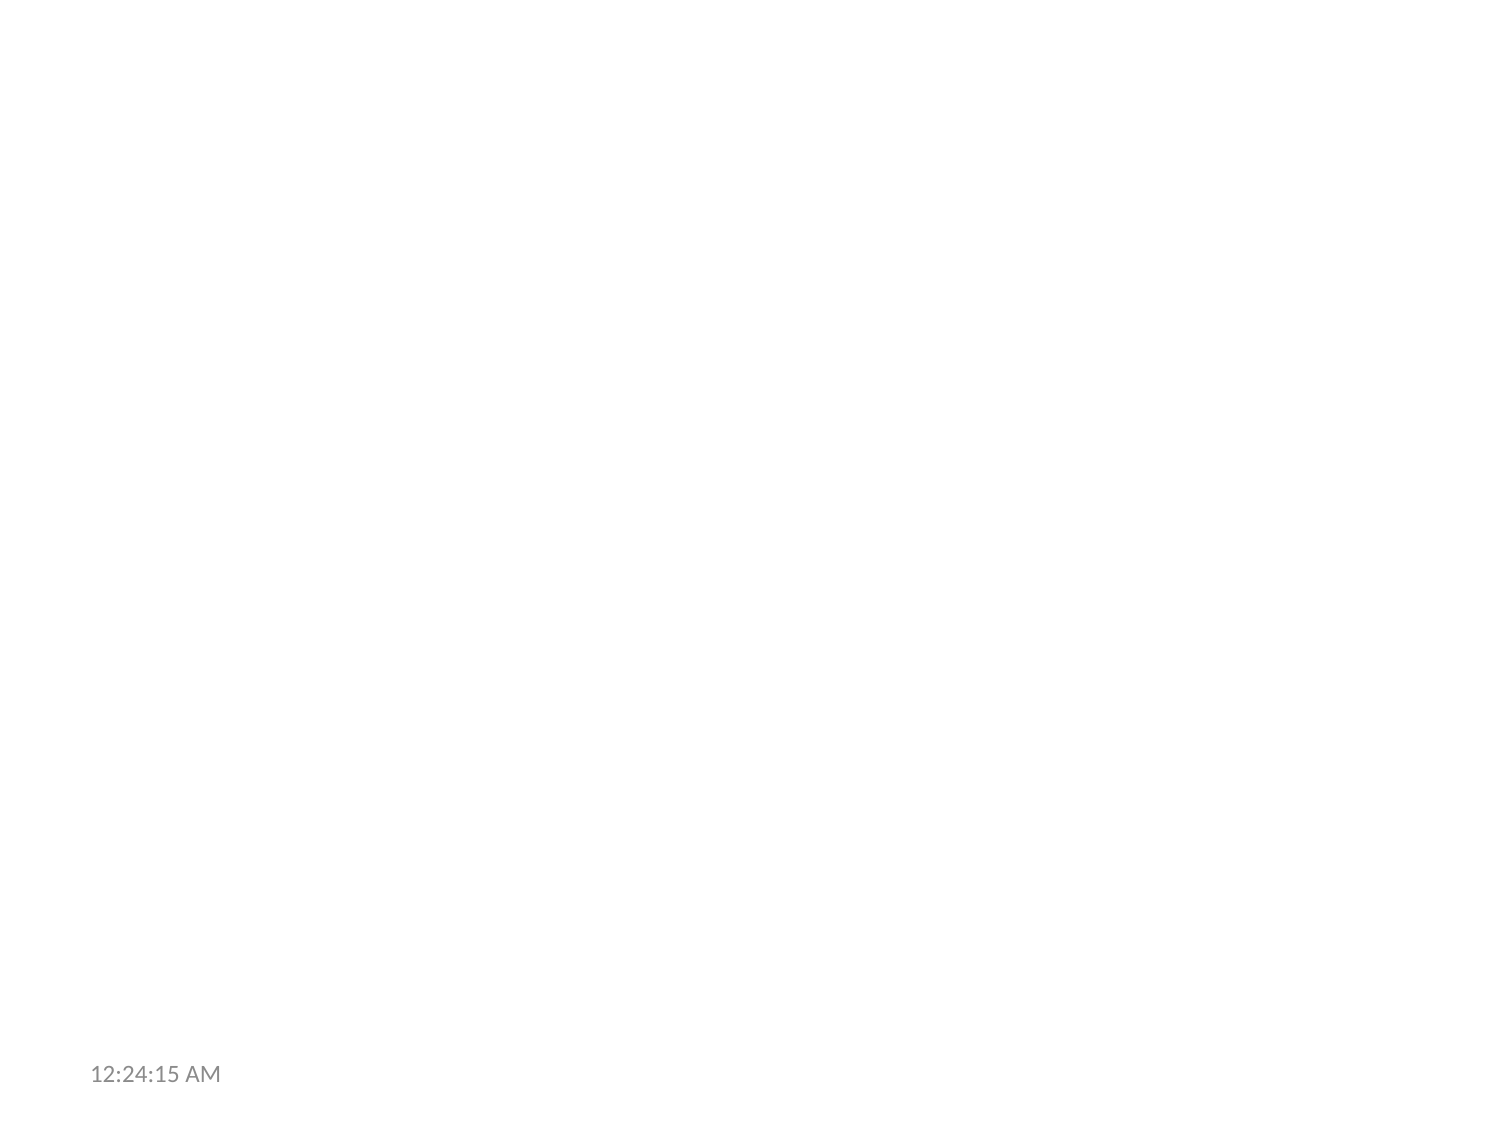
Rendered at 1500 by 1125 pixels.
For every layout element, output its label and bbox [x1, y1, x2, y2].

slide_number [75, 1042, 425, 1103]
